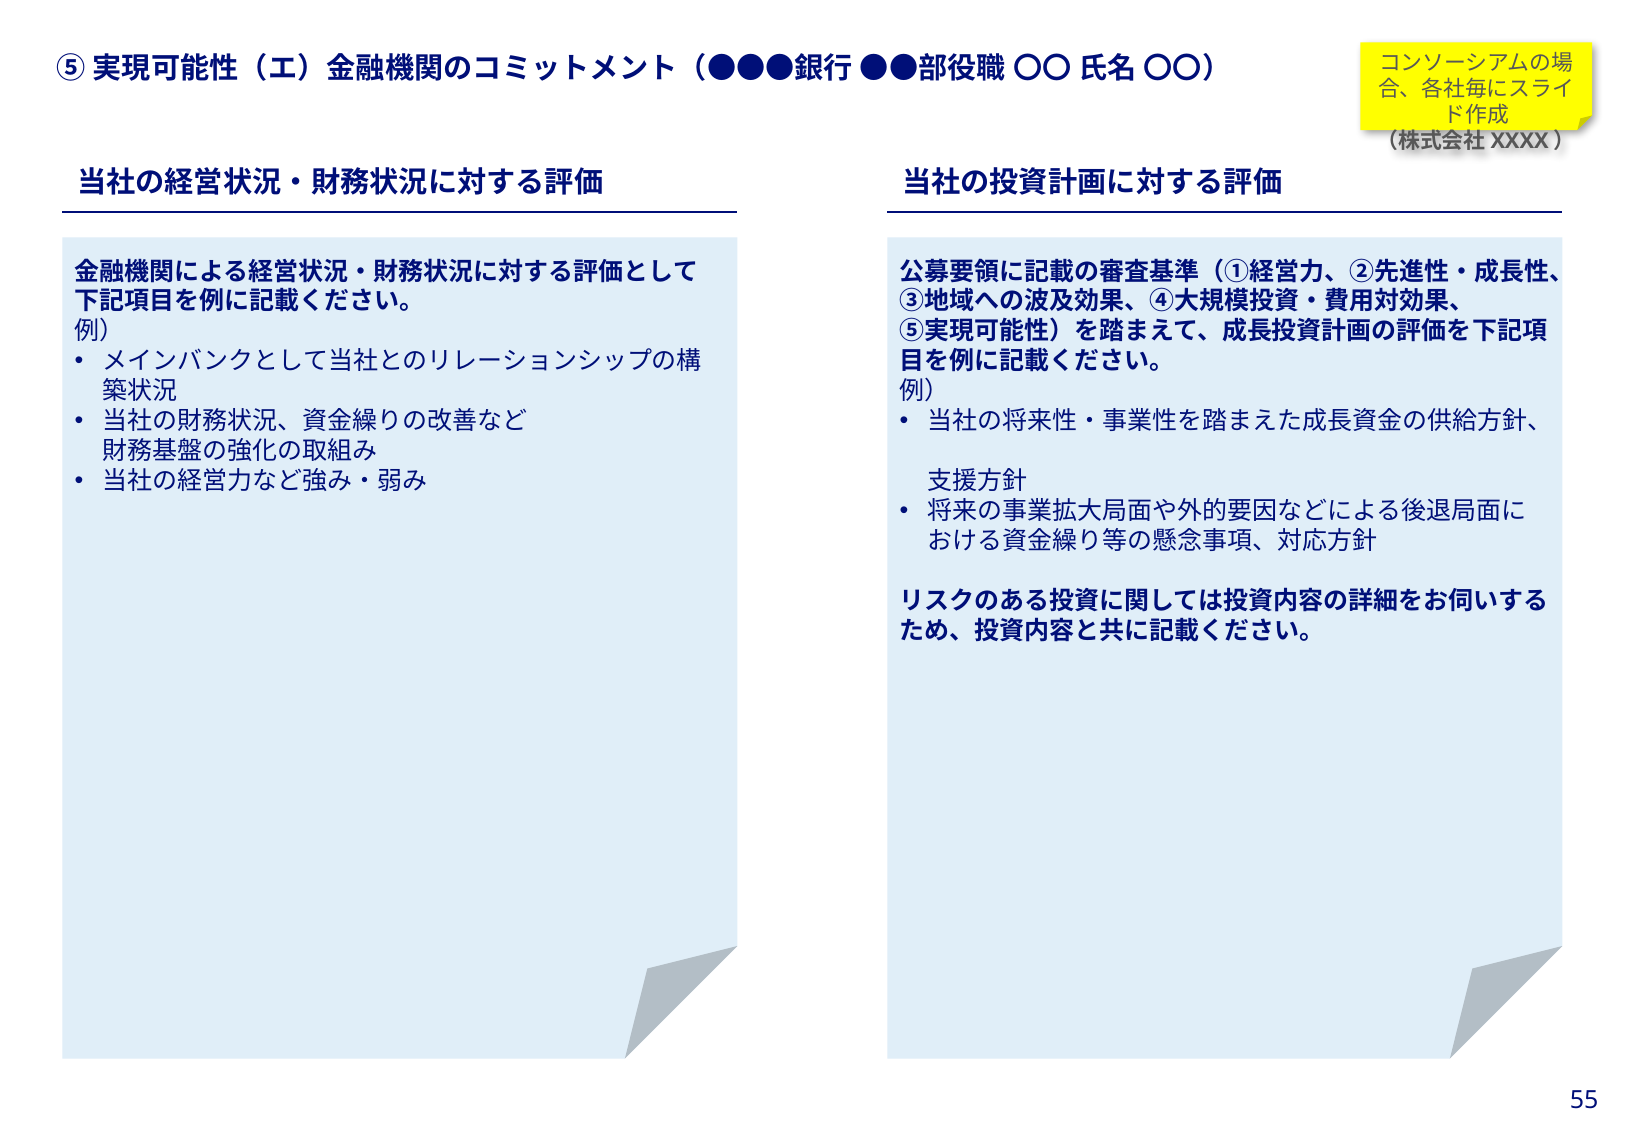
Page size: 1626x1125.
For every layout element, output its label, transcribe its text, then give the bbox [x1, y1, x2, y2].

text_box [887, 149, 1563, 213]
text_box 公募要領に記載の審査基準（①経営力、②先進性・成長性、③地域への波及効果、④大規模投資・費用対効果、 ⑤実現可能性）を踏まえて、成長投資計画の評価を下記項目を例に記載ください。 例） 当社の将来性・事業性を踏まえた成長資金の供給方針、 支援方針 将来の事業拡大局面や外的要因などによる後退局面における資金繰り等の懸念事項、対応方針 リスクのある投資に関しては投資内容の詳細をお伺いするため、投資内容と共に記載ください。 [886, 236, 1564, 1060]
list ⑤実現可能性（エ）金融機関のコミットメント（●●●銀行 ●●部役職 〇〇 氏名 〇〇） [32, 42, 1359, 90]
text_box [62, 149, 738, 213]
text_box コンソーシアムの場合、各社毎にスライド作成 （株式会社XXXX） [1359, 41, 1594, 132]
text_box 金融機関による経営状況・財務状況に対する評価として 下記項目を例に記載ください。 例） メインバンクとして当社とのリレーションシップの構築状況 当社の財務状況、資金繰りの改善など 財務基盤の強化の取組み 当社の経営力など強み・弱み [61, 236, 739, 1060]
